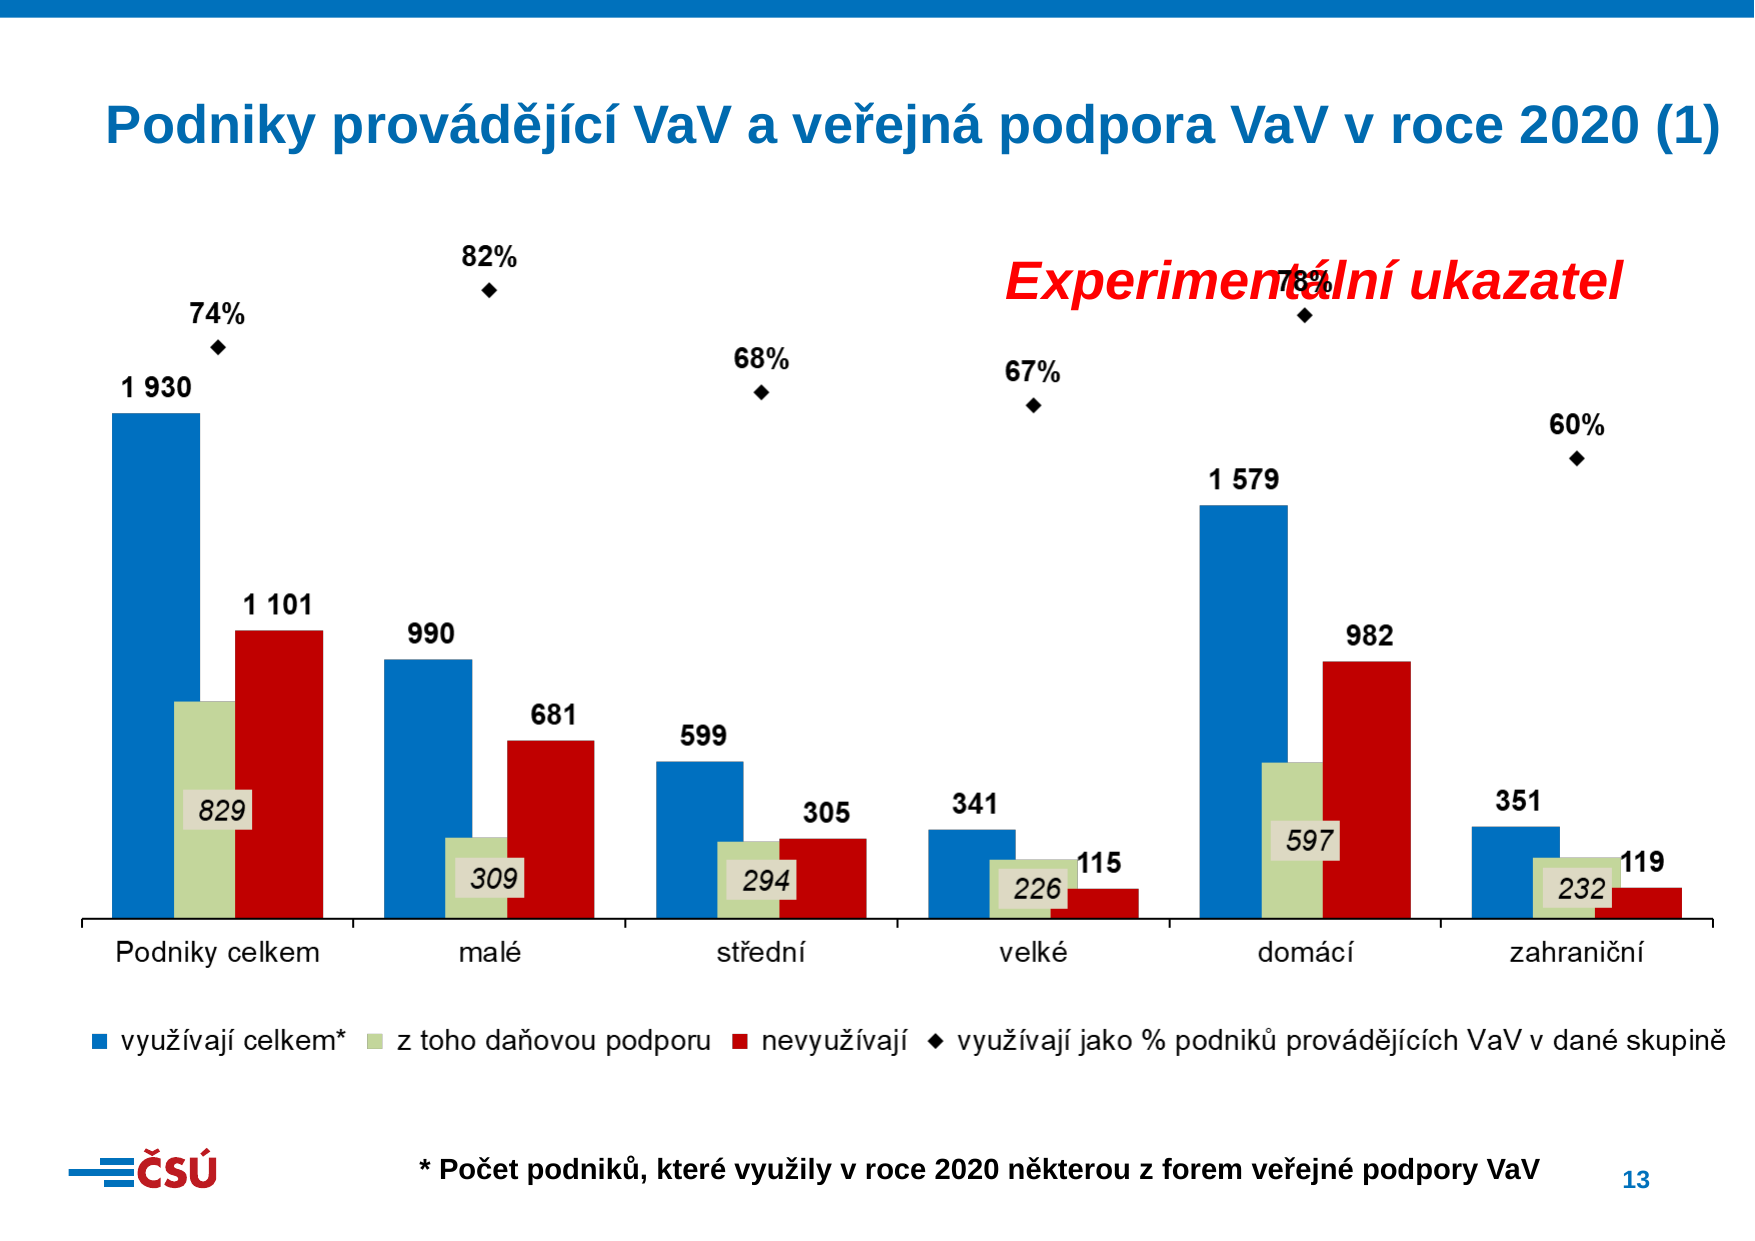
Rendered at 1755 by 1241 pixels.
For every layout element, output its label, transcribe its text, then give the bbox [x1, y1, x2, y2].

text_box * Počet podniků, které využily v roce 2020 některou z forem veřejné podpory VaV [404, 1143, 1607, 1194]
picture [23, 166, 1752, 1129]
list Podniky provádějící VaV a veřejná podpora VaV v roce 2020 (1) Experimentální ukazatel [105, 76, 1728, 165]
